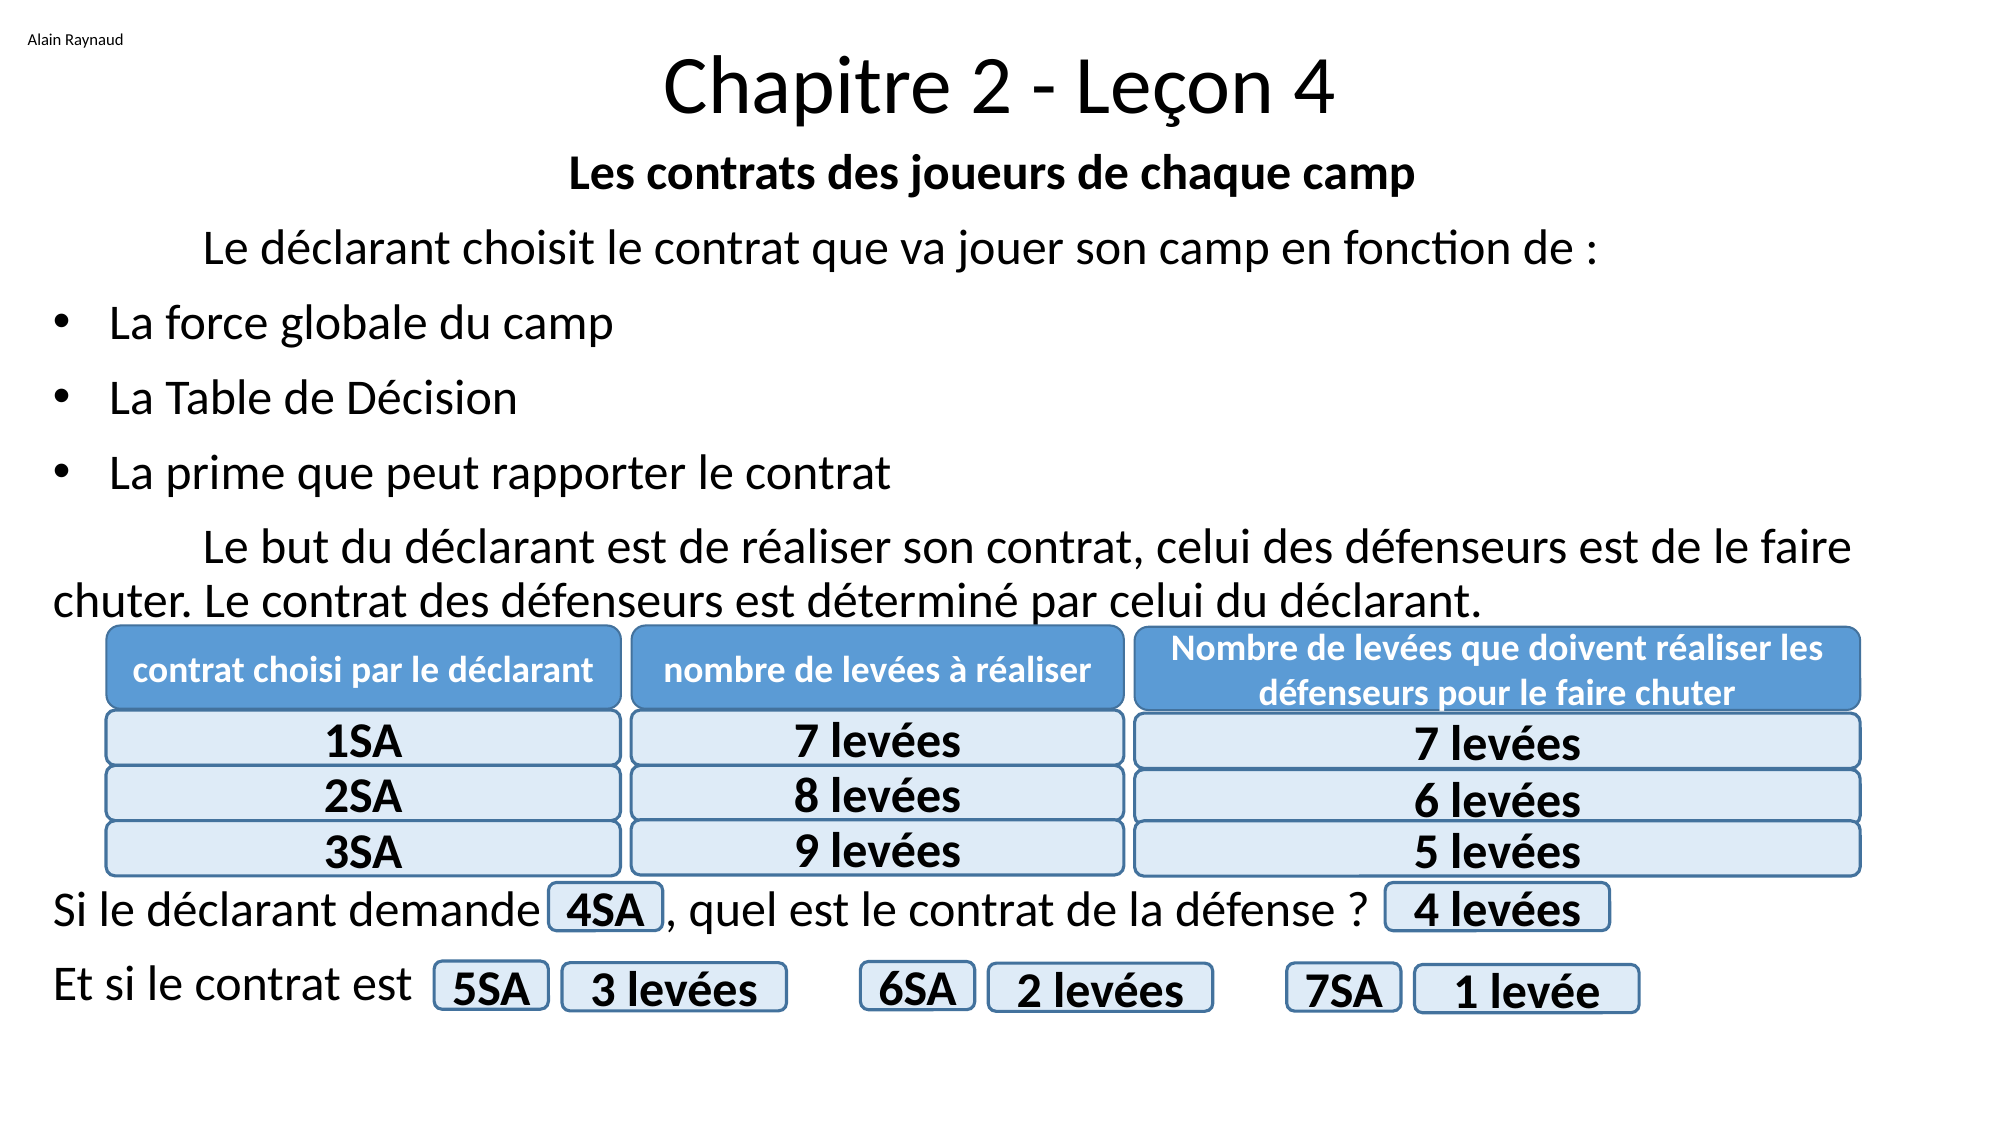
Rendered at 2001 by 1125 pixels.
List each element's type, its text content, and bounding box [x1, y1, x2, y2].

subtitle Les contrats des joueurs de chaque camp Le déclarant choisit le contrat que va jouer son camp en fonction de : La force globale du camp La Table de Décision La prime que peut rapporter le contrat Le but du déclarant est de réaliser son contrat, celui des défenseurs est de le faire chuter. Le contrat des défenseurs est déterminé par celui du déclarant. Si le déclarant demande , quel est le contrat de la défense ? Et si le contrat est [37, 139, 1948, 1088]
text_box 8 levées [630, 764, 1125, 820]
text_box contrat choisi par le déclarant [105, 624, 622, 709]
text_box Nombre de levées que doivent réaliser les défenseurs pour le faire chuter [1133, 625, 1862, 712]
text_box 3SA [104, 819, 622, 877]
text_box 6SA [859, 960, 976, 1011]
text_box Alain Raynaud [12, 21, 147, 57]
text_box 1SA [104, 708, 622, 765]
text_box 5 levées [1133, 819, 1862, 878]
text_box 7SA [1285, 961, 1403, 1013]
text_box 6 levées [1133, 768, 1862, 823]
text_box 7 levées [1133, 712, 1862, 769]
text_box 4SA [547, 881, 664, 932]
text_box 7 levées [630, 708, 1125, 765]
text_box nombre de levées à réaliser [630, 624, 1125, 709]
text_box 2SA [104, 764, 622, 821]
text_box 3 levées [560, 961, 788, 1012]
text_box 5SA [433, 959, 550, 1011]
text_box 9 levées [630, 818, 1125, 877]
title Chapitre 2 - Leçon 4 [249, 38, 1750, 139]
text_box 4 levées [1384, 881, 1611, 932]
text_box 1 levée [1413, 963, 1641, 1014]
text_box 2 levées [987, 962, 1214, 1013]
